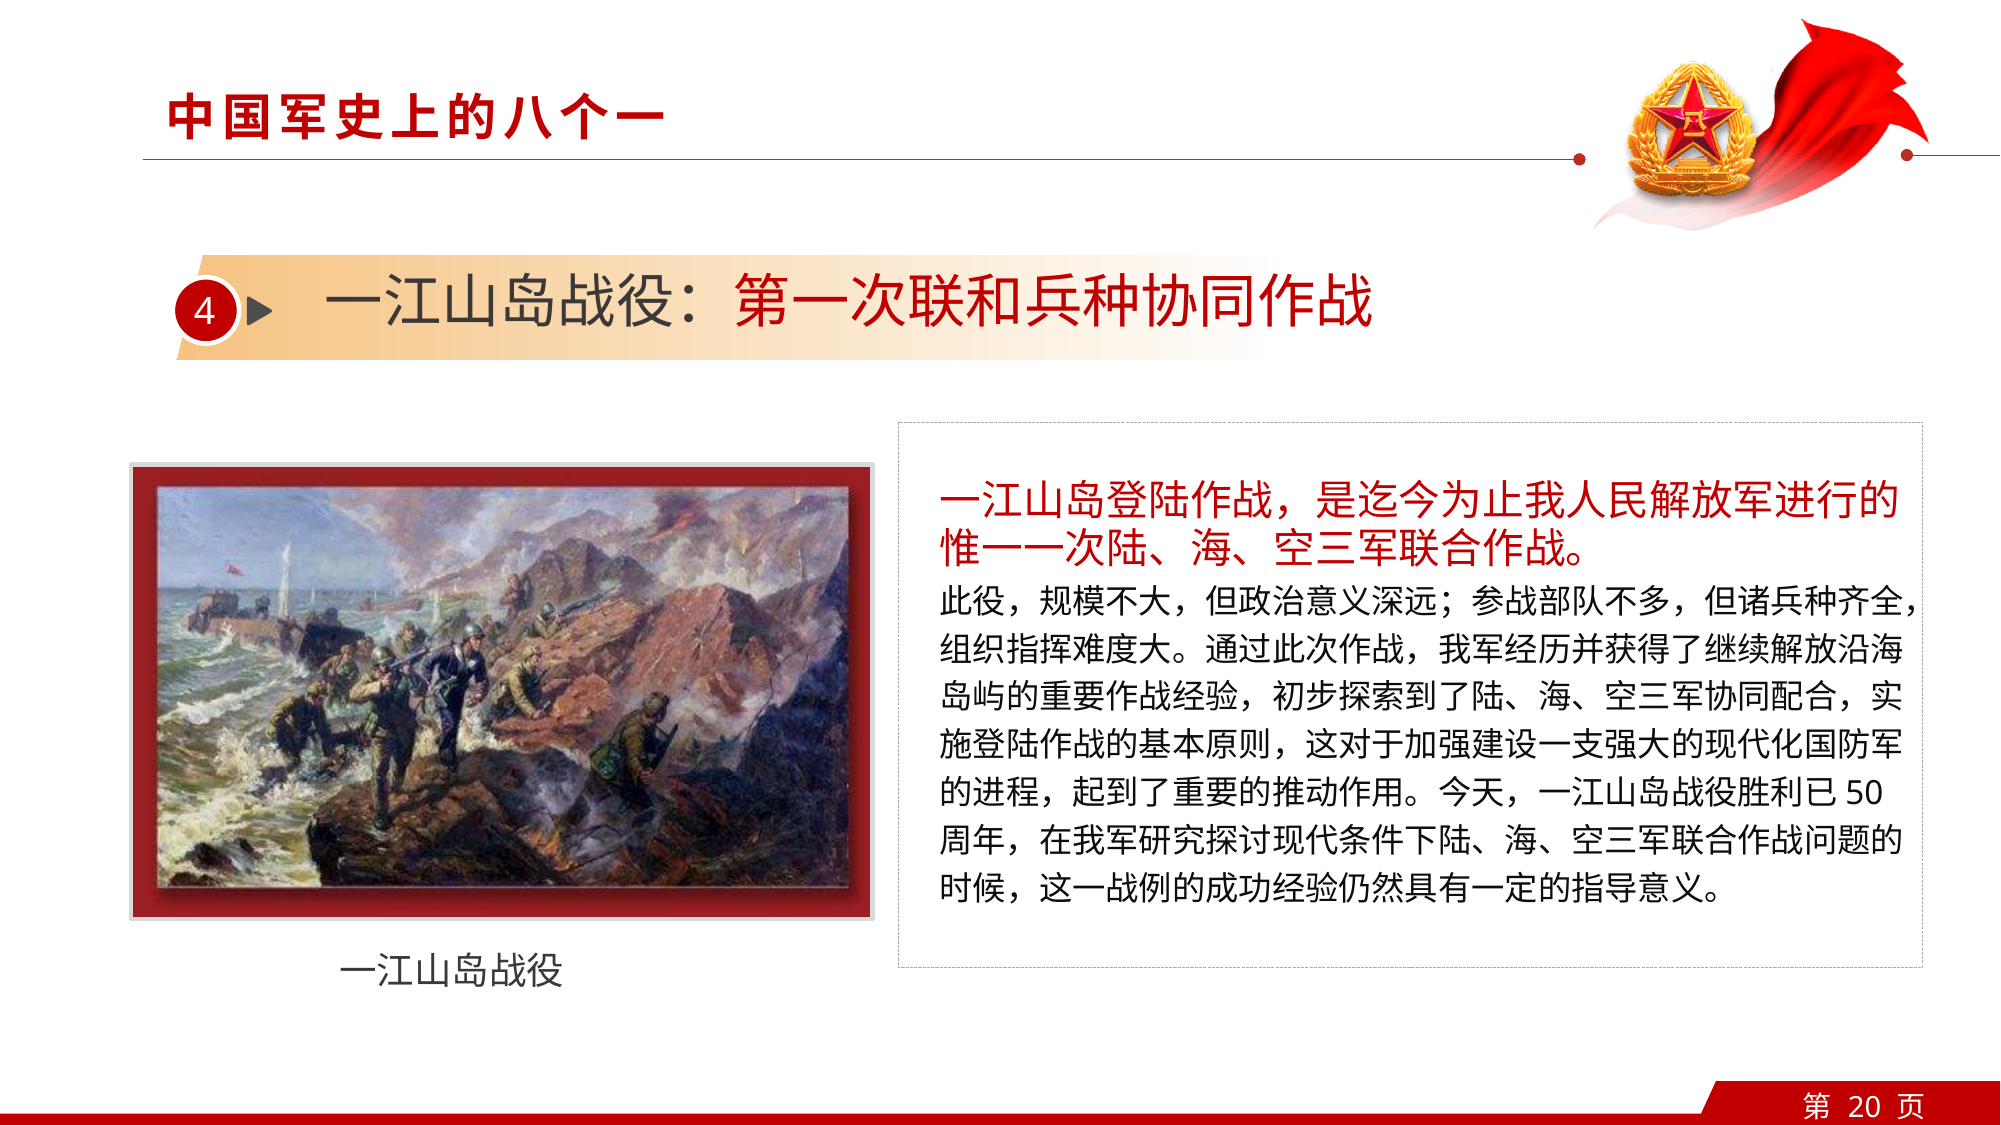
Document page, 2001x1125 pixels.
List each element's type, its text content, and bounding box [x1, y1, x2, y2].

picture [1581, 0, 1938, 244]
text_box 一江山岛战役 [310, 916, 1255, 1015]
text_box 一江山岛战役：第一次联和兵种协同作战 [310, 256, 1729, 342]
text_box 中国军史上的八个一 [151, 47, 699, 153]
text_box [176, 255, 1286, 360]
text_box [131, 464, 873, 919]
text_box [172, 277, 240, 344]
text_box [898, 421, 1923, 968]
text_box [246, 296, 273, 326]
